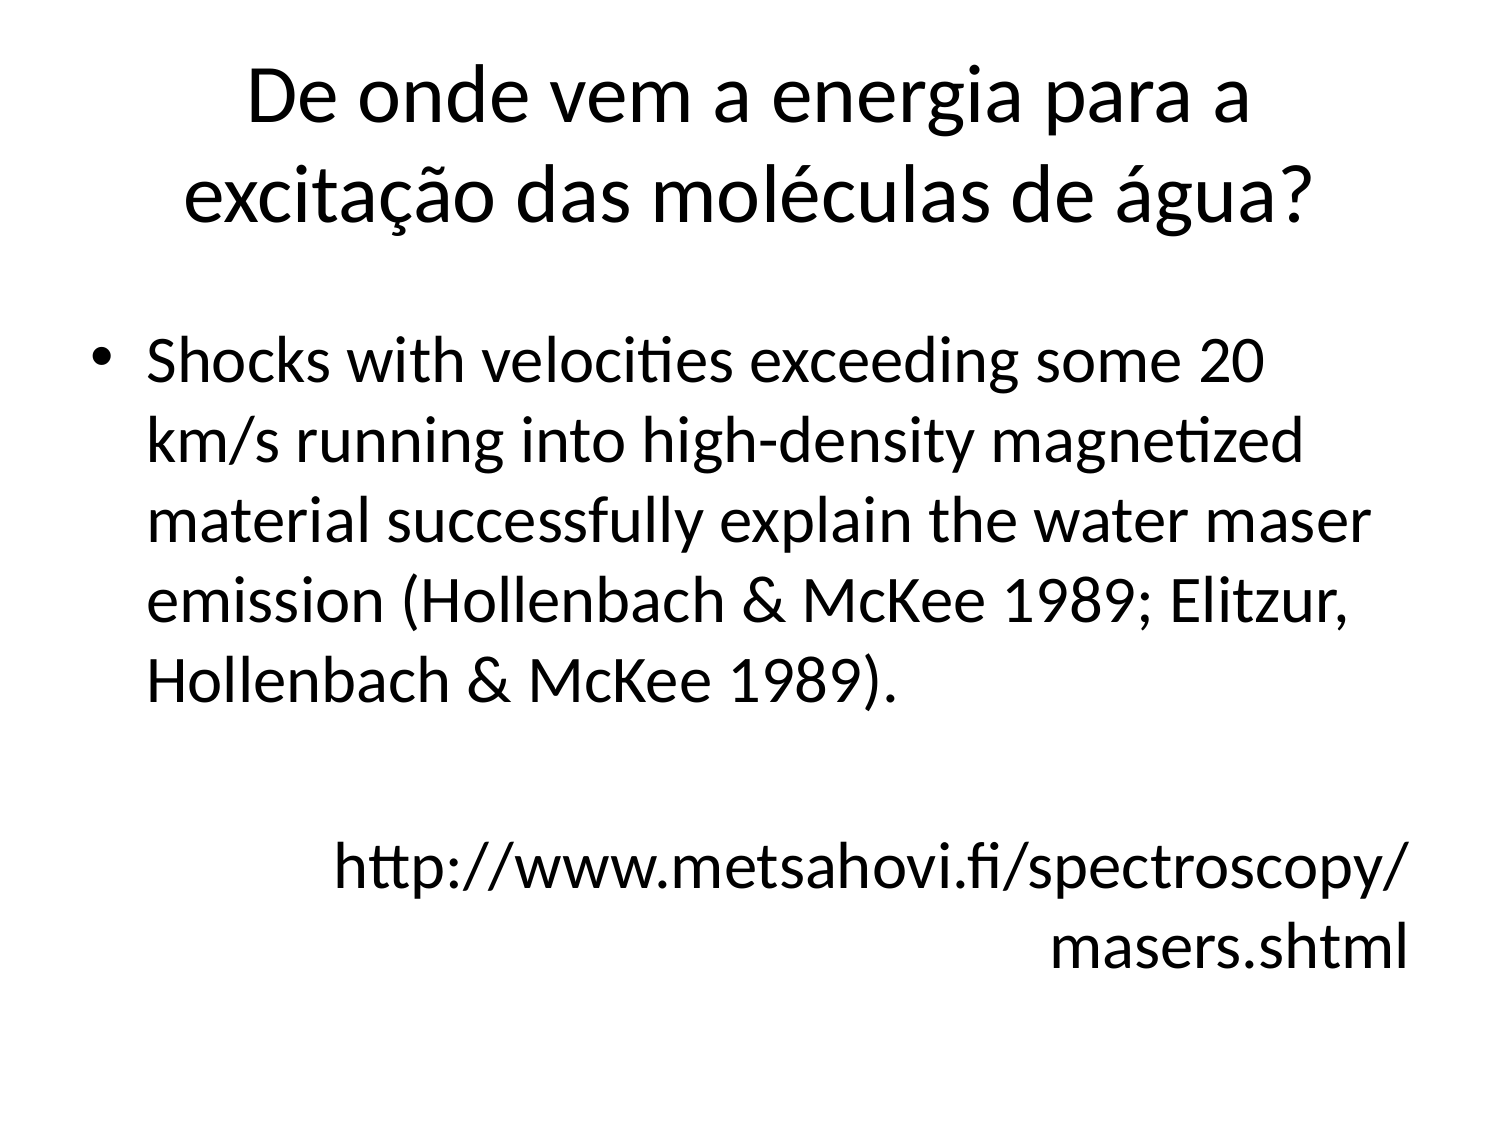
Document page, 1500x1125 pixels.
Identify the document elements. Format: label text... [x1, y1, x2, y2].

list Shocks with velocities exceeding some 20 km/s running into high-density magnetized material successfully explain the water maser emission (Hollenbach & McKee 1989; Elitzur, Hollenbach & McKee 1989). http://www.metsahovi.fi/spectroscopy/masers.shtml [74, 308, 1426, 1051]
title De onde vem a energia para a excitação das moléculas de água? [74, 44, 1426, 233]
